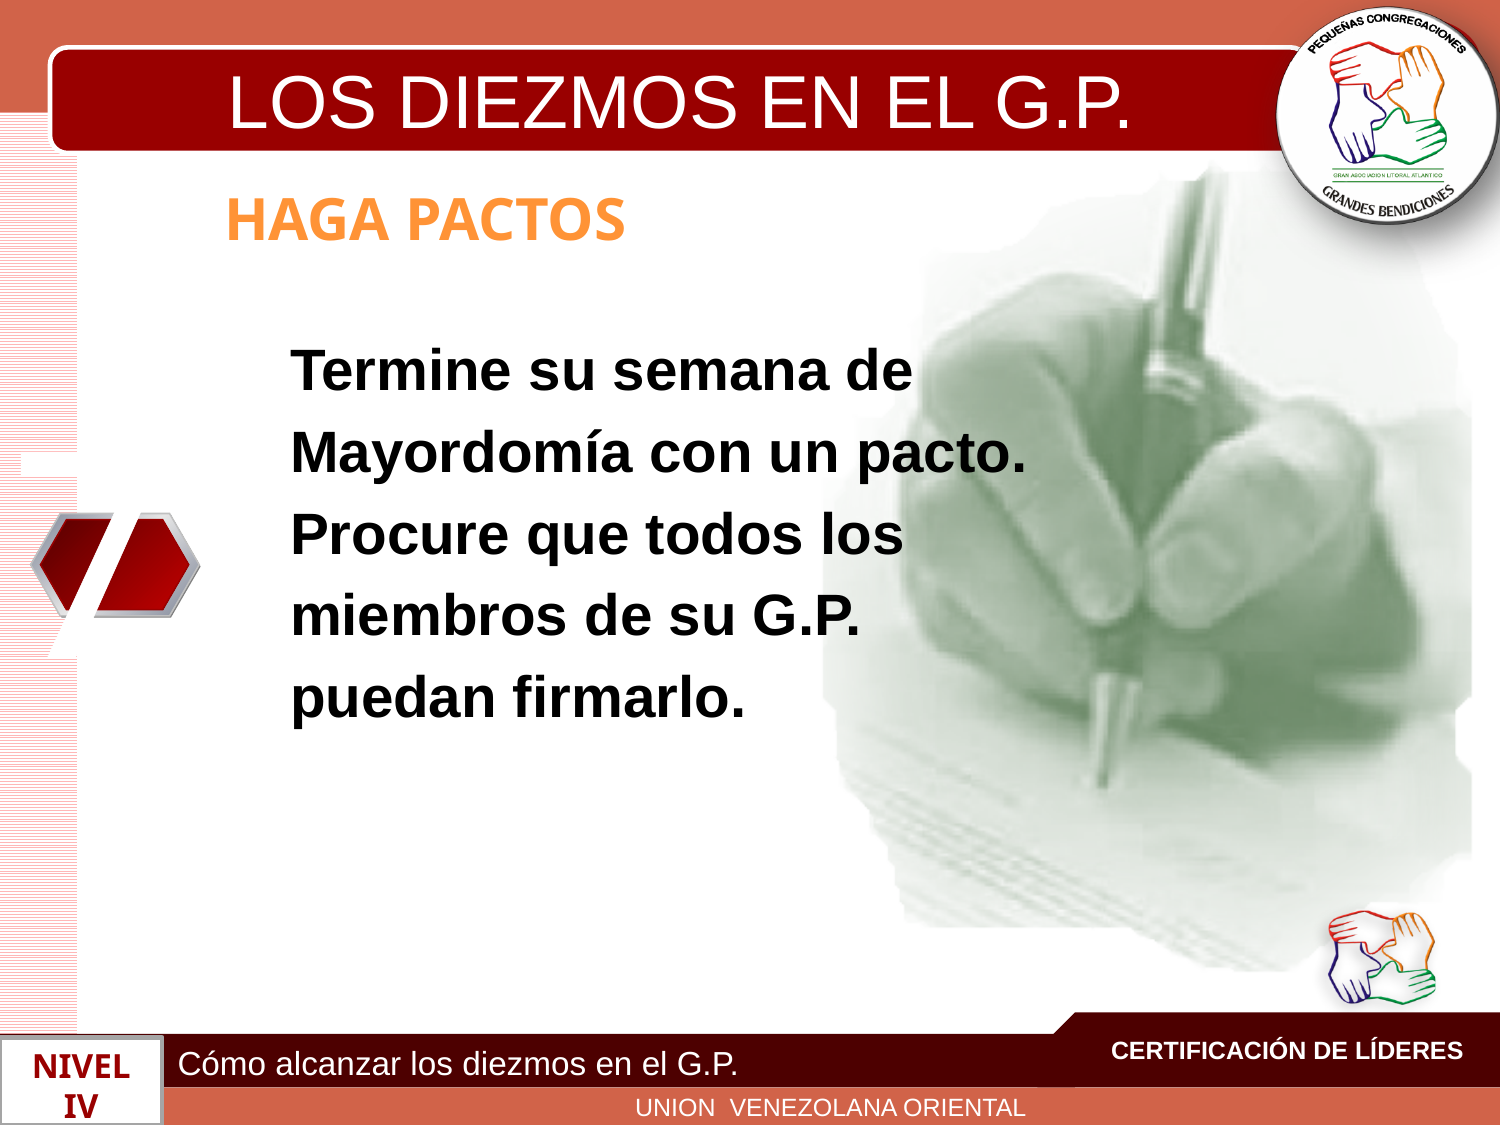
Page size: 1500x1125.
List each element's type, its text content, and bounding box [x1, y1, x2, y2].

list Termine su semana de Mayordomía con un pacto. Procure que todos los miembros de su G.P. puedan firmarlo. [199, 324, 1076, 1010]
text_box NIVEL IV [0, 1096, 162, 1125]
text_box HAGA PACTOS [209, 174, 641, 330]
picture [799, 6, 1500, 1006]
footer UNION VENEZOLANA ORIENTAL [162, 1095, 1500, 1125]
title LOS DIEZMOS EN EL G.P. [74, 52, 1258, 145]
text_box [0, 362, 201, 727]
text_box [0, 1012, 1500, 1088]
